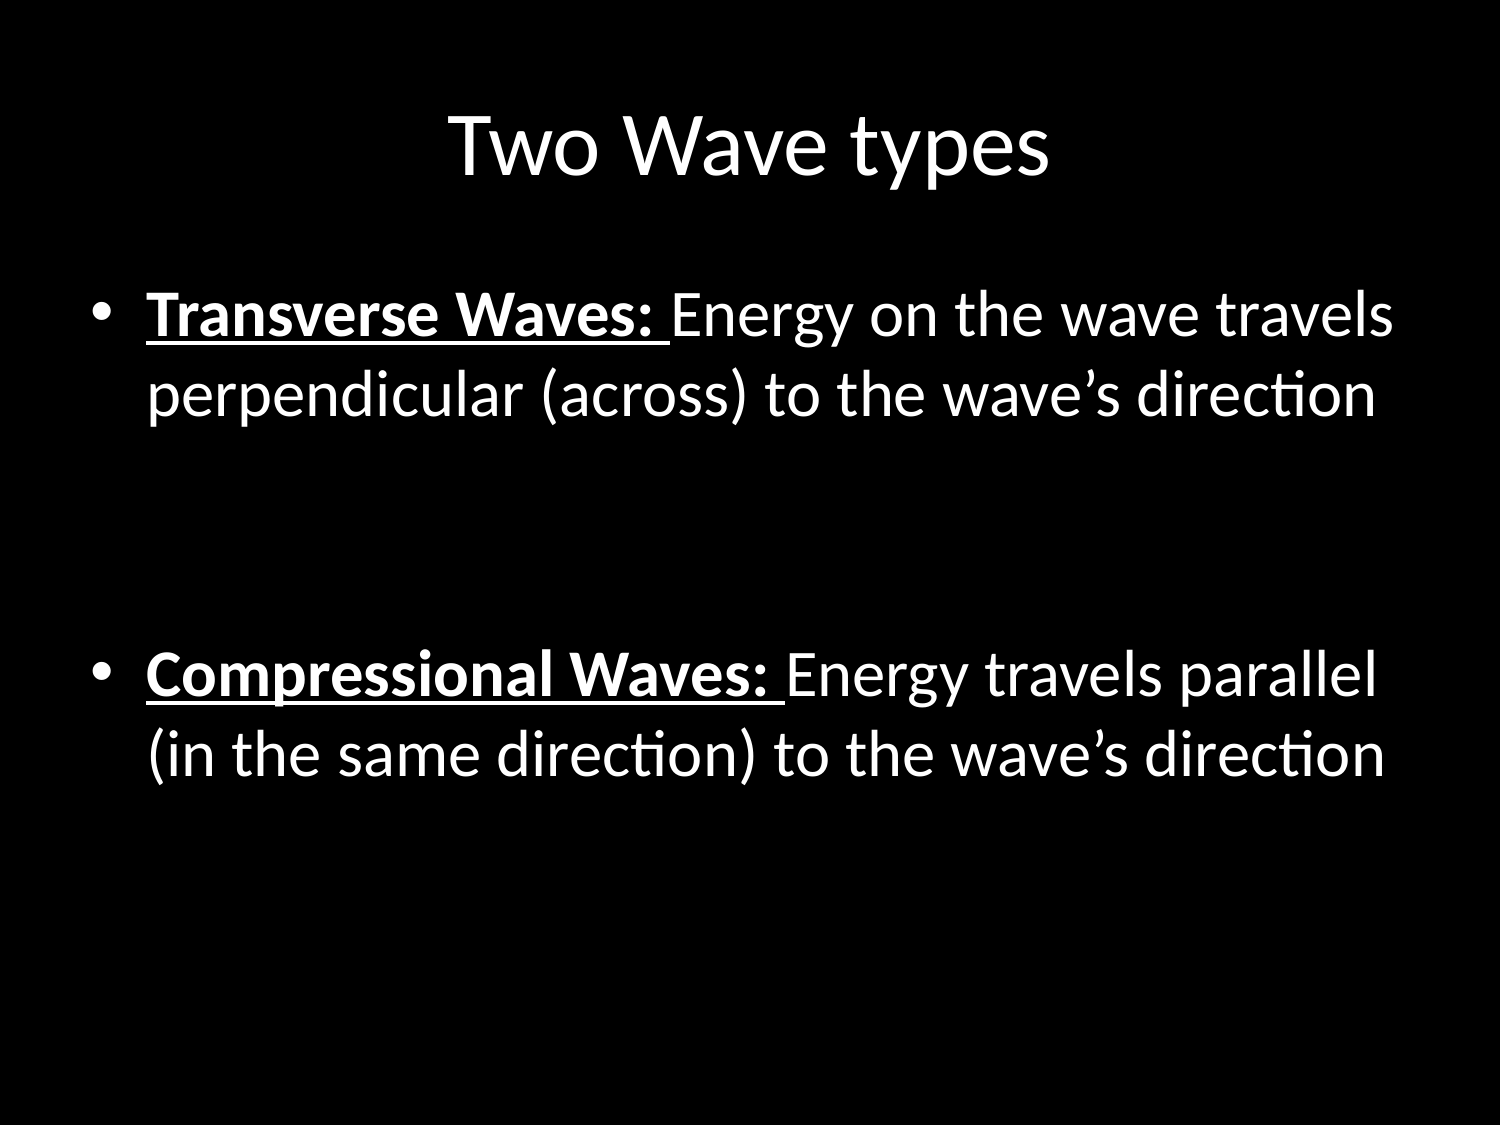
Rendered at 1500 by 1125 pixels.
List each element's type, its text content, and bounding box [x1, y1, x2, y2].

title Two Wave types [75, 45, 1425, 233]
list Transverse Waves: Energy on the wave travels perpendicular (across) to the wave’s direction Compressional Waves: Energy travels parallel (in the same direction) to the wave’s direction [75, 262, 1425, 1005]
